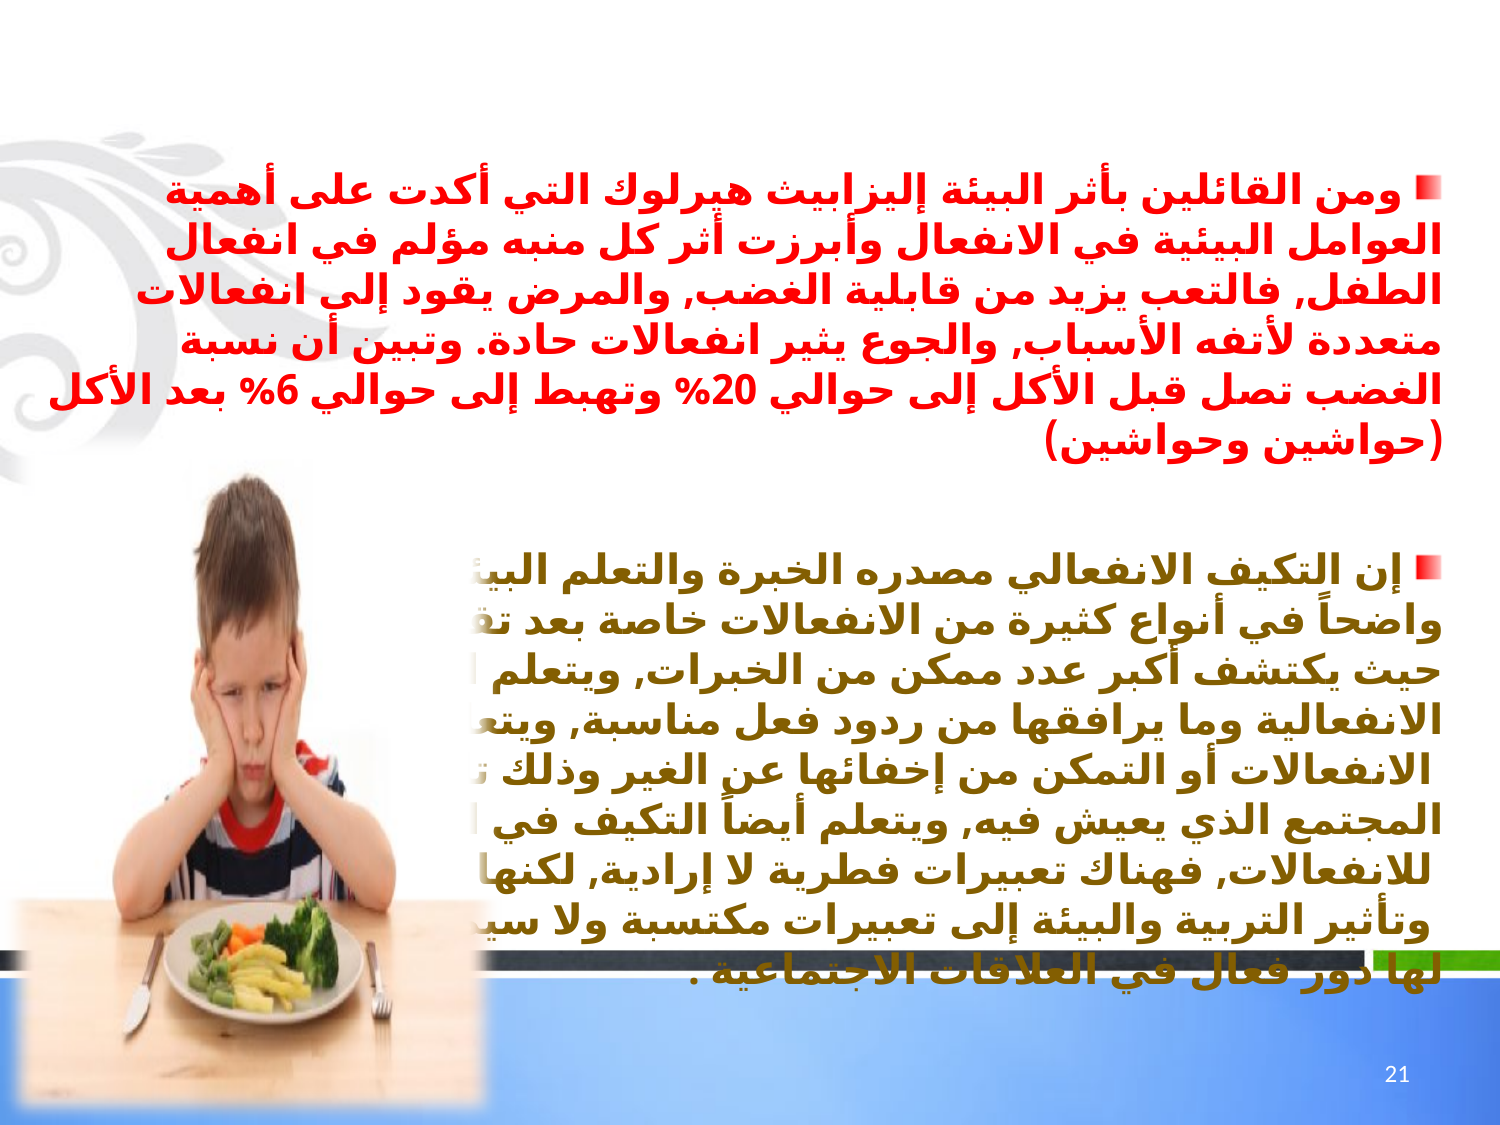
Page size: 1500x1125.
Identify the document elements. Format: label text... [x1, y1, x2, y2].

picture [0, 0, 1500, 1125]
text_box ومن القائلين بأثر البيئة إليزابيث هيرلوك التي أكدت على أهمية العوامل البيئية في الانفعال وأبرزت أثر كل منبه مؤلم في انفعال الطفل, فالتعب يزيد من قابلية الغضب, والمرض يقود إلى انفعالات متعددة لأتفه الأسباب, والجوع يثير انفعالات حادة. وتبين أن نسبة الغضب تصل قبل الأكل إلى حوالي 20% وتهبط إلى حوالي 6% بعد الأكل (حواشين وحواشين) إن التكيف الانفعالي مصدره الخبرة والتعلم البيئي, ويظهر أثره واضحاً في أنواع كثيرة من الانفعالات خاصة بعد تقد السن عن الفرد, حيث يكتشف أكبر عدد ممكن من الخبرات, ويتعلم المثيرات الجديدة الانفعالية وما يرافقها من ردود فعل مناسبة, ويتعلم أيضاً ضبط الانفعالات أو التمكن من إخفائها عن الغير وذلك تلبية لرغبات المجتمع الذي يعيش فيه, ويتعلم أيضاً التكيف في التعبيرات الوجيهة للانفعالات, فهناك تعبيرات فطرية لا إرادية, لكنها تتحول بفعل الإرادة وتأثير التربية والبيئة إلى تعبيرات مكتسبة ولا سيما التغيرات التي لها دور فعال في العلاقات الاجتماعية . [29, 125, 1459, 1001]
slide_number 21 [1074, 1042, 1425, 1103]
